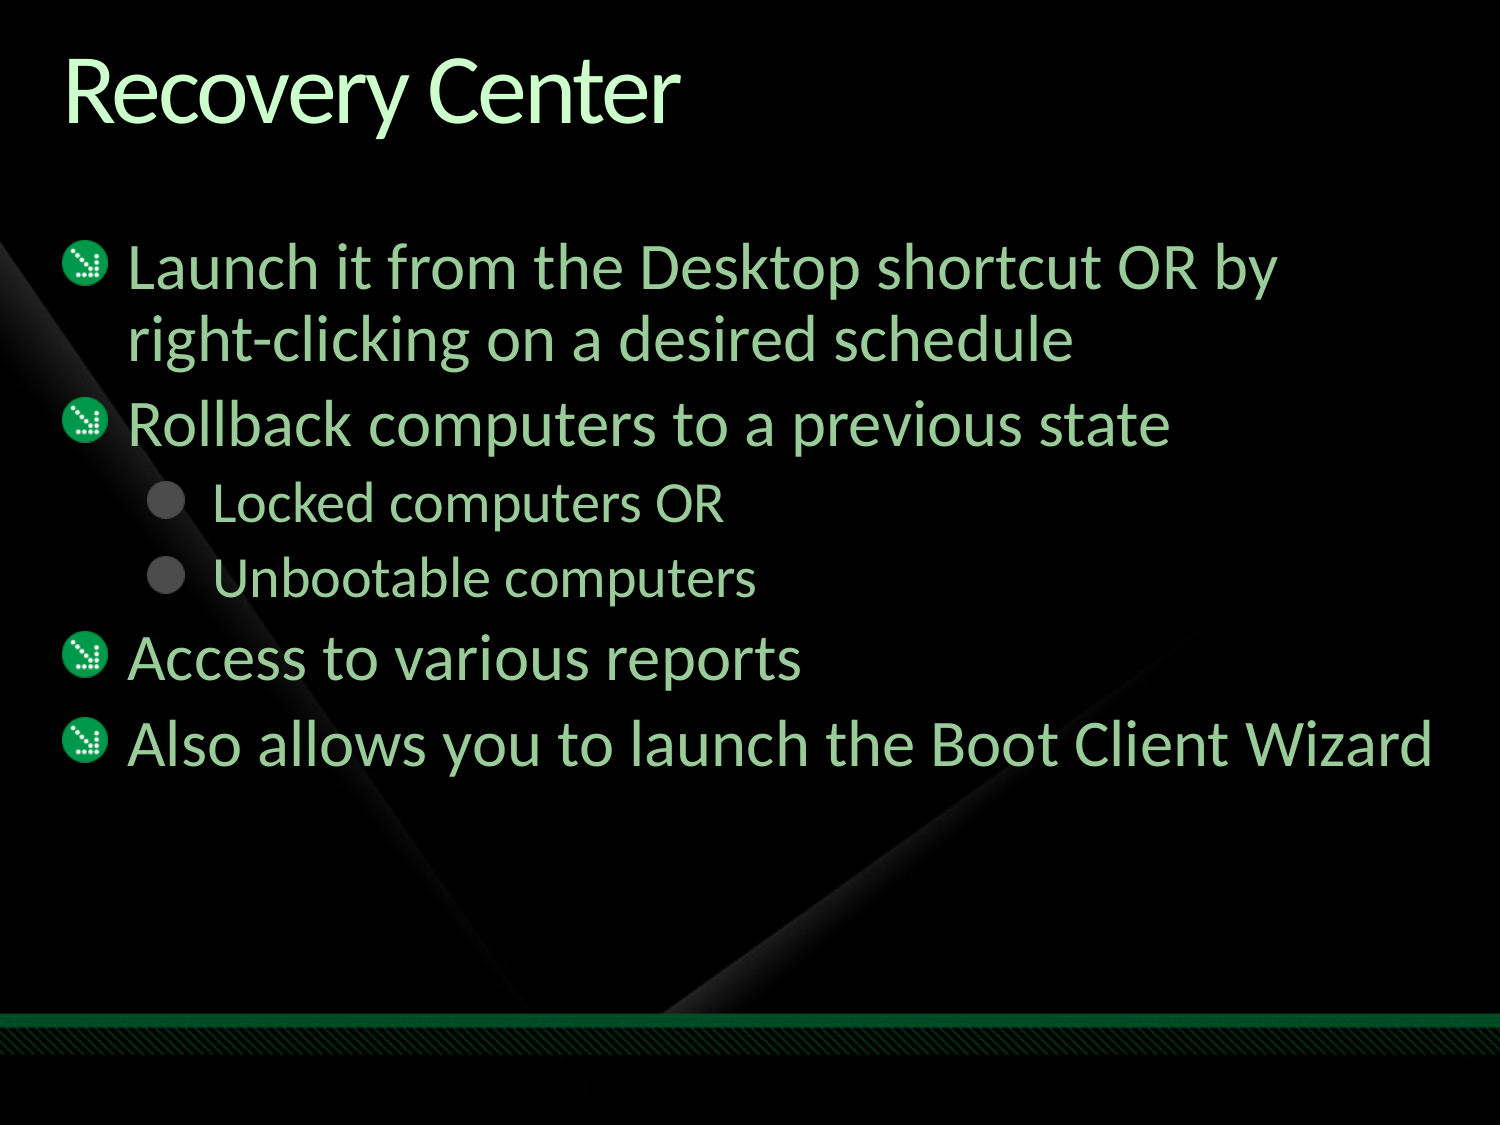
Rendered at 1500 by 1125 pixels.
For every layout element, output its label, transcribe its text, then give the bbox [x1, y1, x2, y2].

list Launch it from the Desktop shortcut OR by right-clicking on a desired schedule Rollback computers to a previous state Locked computers OR Unbootable computers Access to various reports Also allows you to launch the Boot Client Wizard [62, 231, 1438, 595]
title Recovery Center [62, 37, 1438, 147]
picture [0, 0, 1500, 1125]
